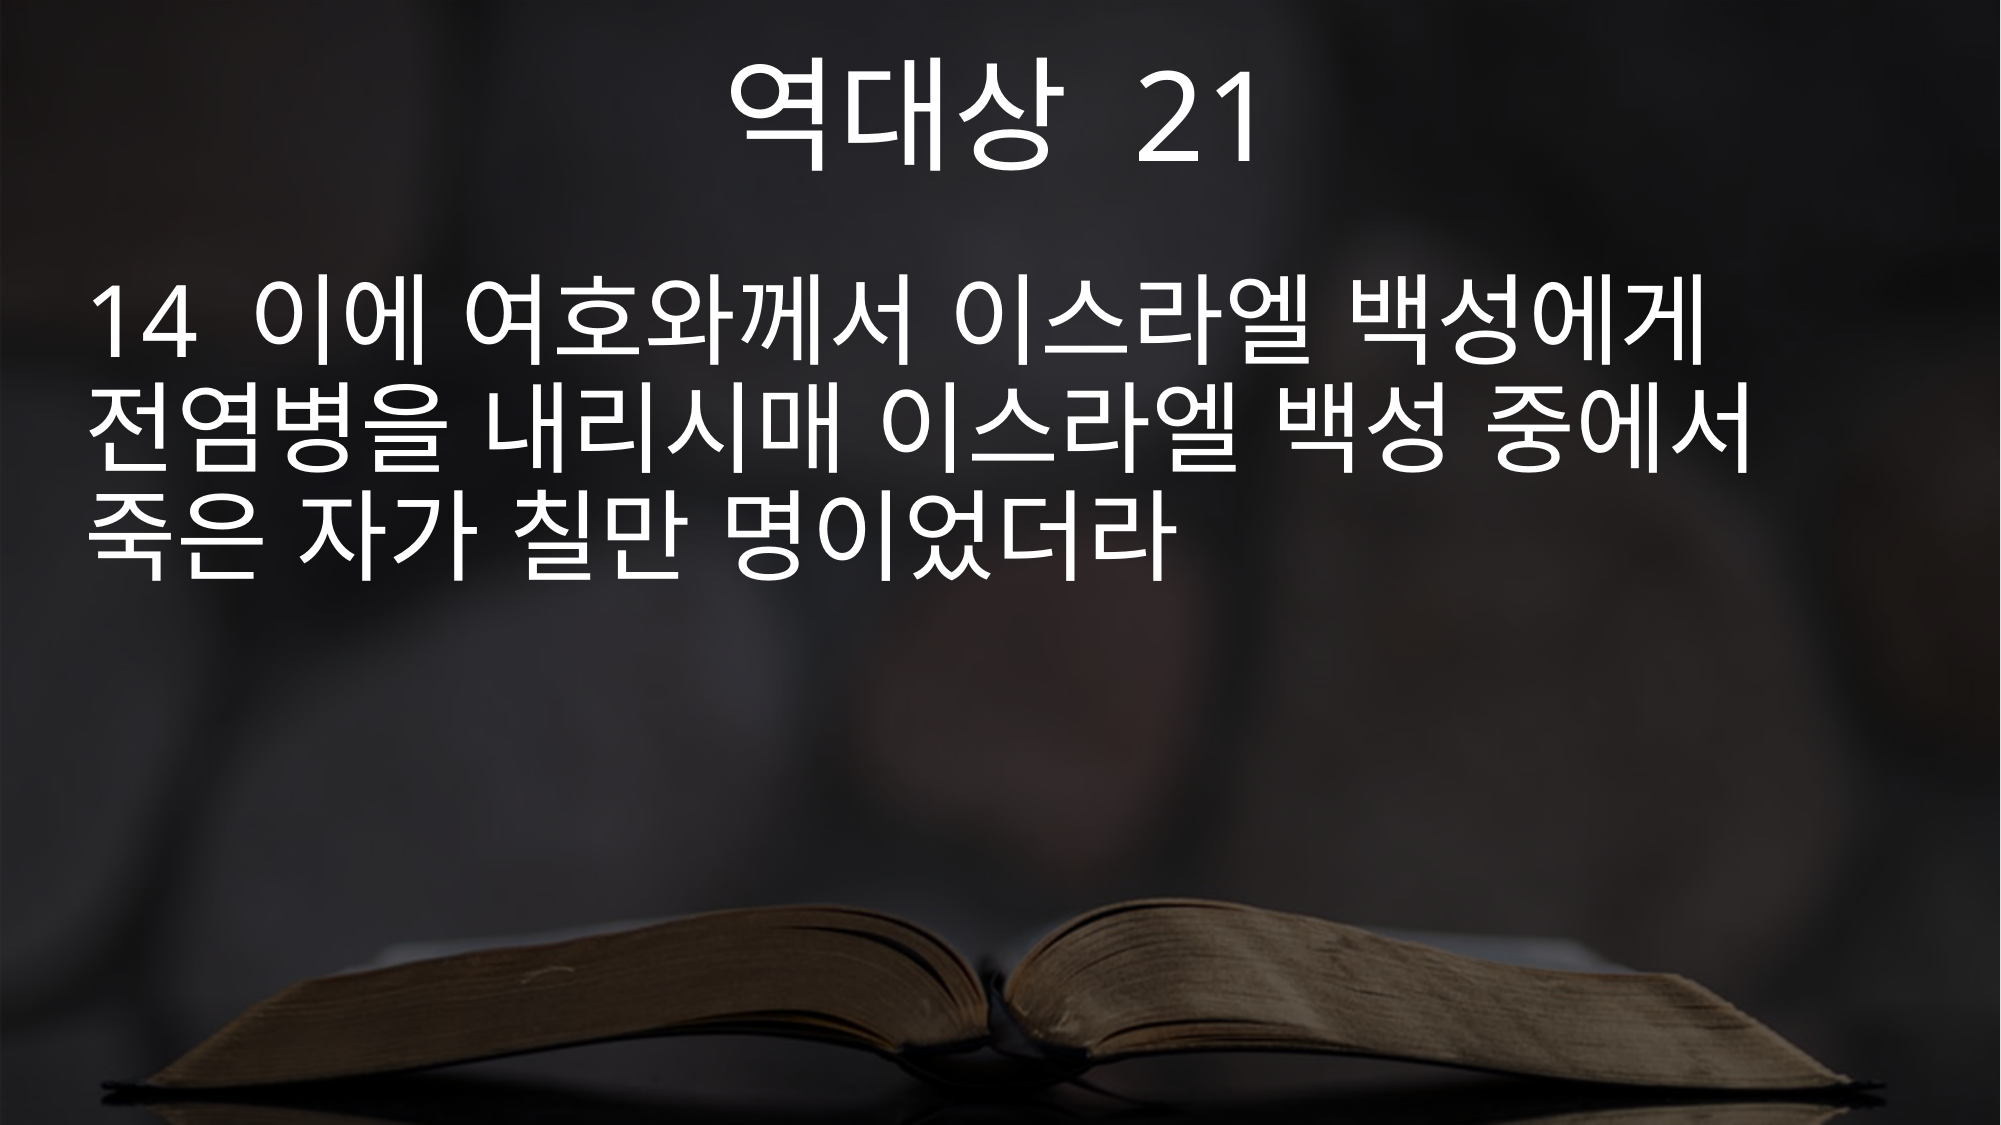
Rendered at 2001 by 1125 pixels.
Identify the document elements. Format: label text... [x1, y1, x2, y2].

footer 역대상 21 [0, 32, 2000, 192]
list 14 이에 여호와께서 이스라엘 백성에게 전염병을 내리시매 이스라엘 백성 중에서 죽은 자가 칠만 명이었더라 [69, 263, 1953, 423]
picture [0, 0, 2001, 1125]
